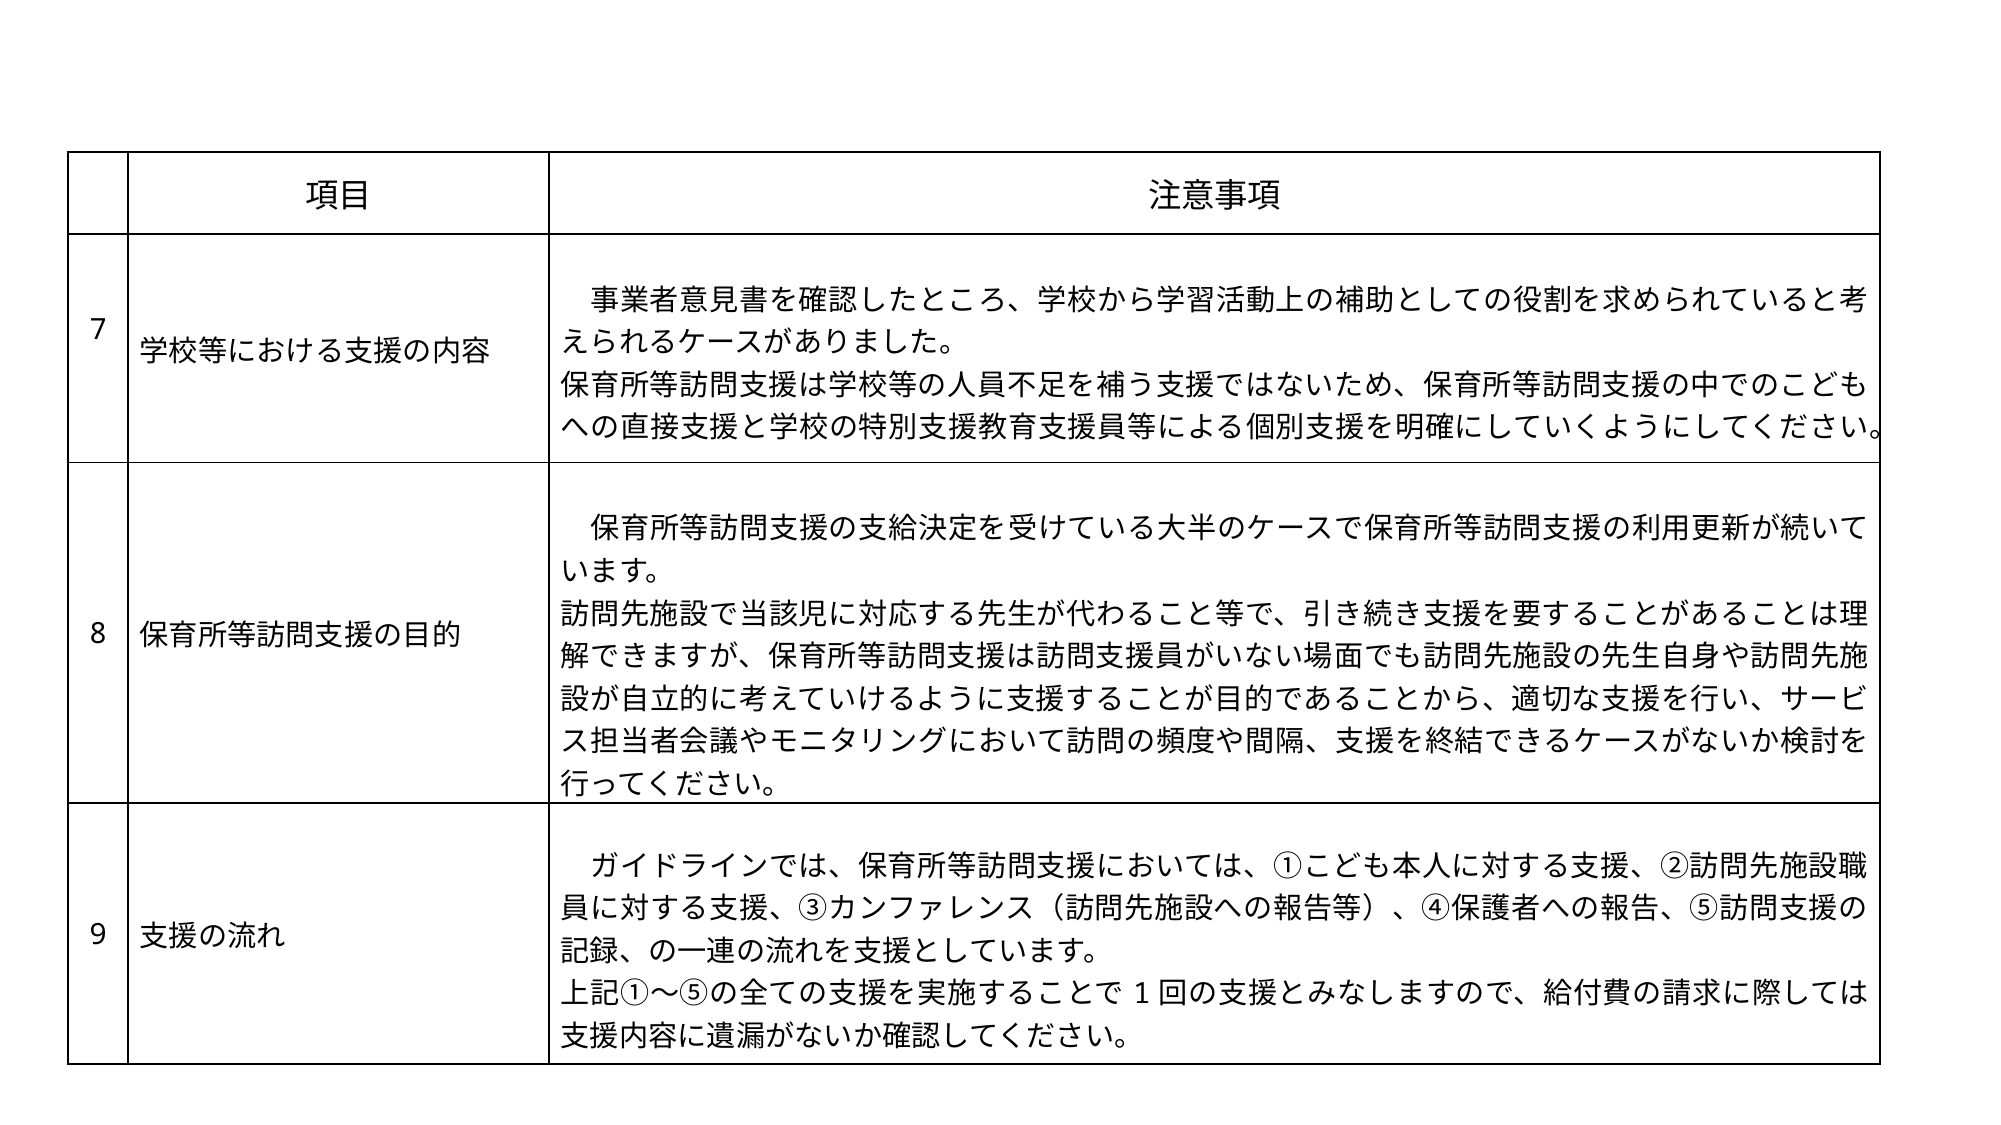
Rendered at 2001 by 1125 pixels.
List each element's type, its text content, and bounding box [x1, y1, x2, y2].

table_cell 8 [69, 463, 127, 802]
table_header [69, 153, 127, 233]
table_cell ガイドラインでは、保育所等訪問支援においては、①こども本人に対する支援、②訪問先施設職員に対する支援、③カンファレンス（訪問先施設への報告等）、④保護者への報告、⑤訪問支援の記録、の一連の流れを支援としています。 上記①～⑤の全ての支援を実施することで1回の支援とみなしますので、給付費の請求に際しては支援内容に遺漏がないか確認してください。 [550, 804, 1879, 1063]
table_cell 事業者意見書を確認したところ、学校から学習活動上の補助としての役割を求められていると考えられるケースがありました。 保育所等訪問支援は学校等の人員不足を補う支援ではないため、保育所等訪問支援の中でのこどもへの直接支援と学校の特別支援教育支援員等による個別支援を明確にしていくようにしてください。 [550, 235, 1879, 408]
table_header 項目 [129, 153, 548, 233]
table_cell 7 [69, 235, 127, 462]
table_header 注意事項 [550, 153, 1879, 233]
table_cell 学校等における支援の内容 [129, 235, 548, 462]
table_cell 9 [69, 804, 127, 1063]
text_box [476, 408, 2000, 484]
table_cell 保育所等訪問支援の目的 [129, 463, 548, 802]
table_cell 保育所等訪問支援の支給決定を受けている大半のケースで保育所等訪問支援の利用更新が続いています。 訪問先施設で当該児に対応する先生が代わること等で、引き続き支援を要することがあることは理解できますが、保育所等訪問支援は訪問支援員がいない場面でも訪問先施設の先生自身や訪問先施設が自立的に考えていけるように支援することが目的であることから、適切な支援を行い、サービス担当者会議やモニタリングにおいて訪問の頻度や間隔、支援を終結できるケースがないか検討を行ってください。 [550, 484, 1879, 802]
table_cell 支援の流れ [129, 804, 548, 1063]
